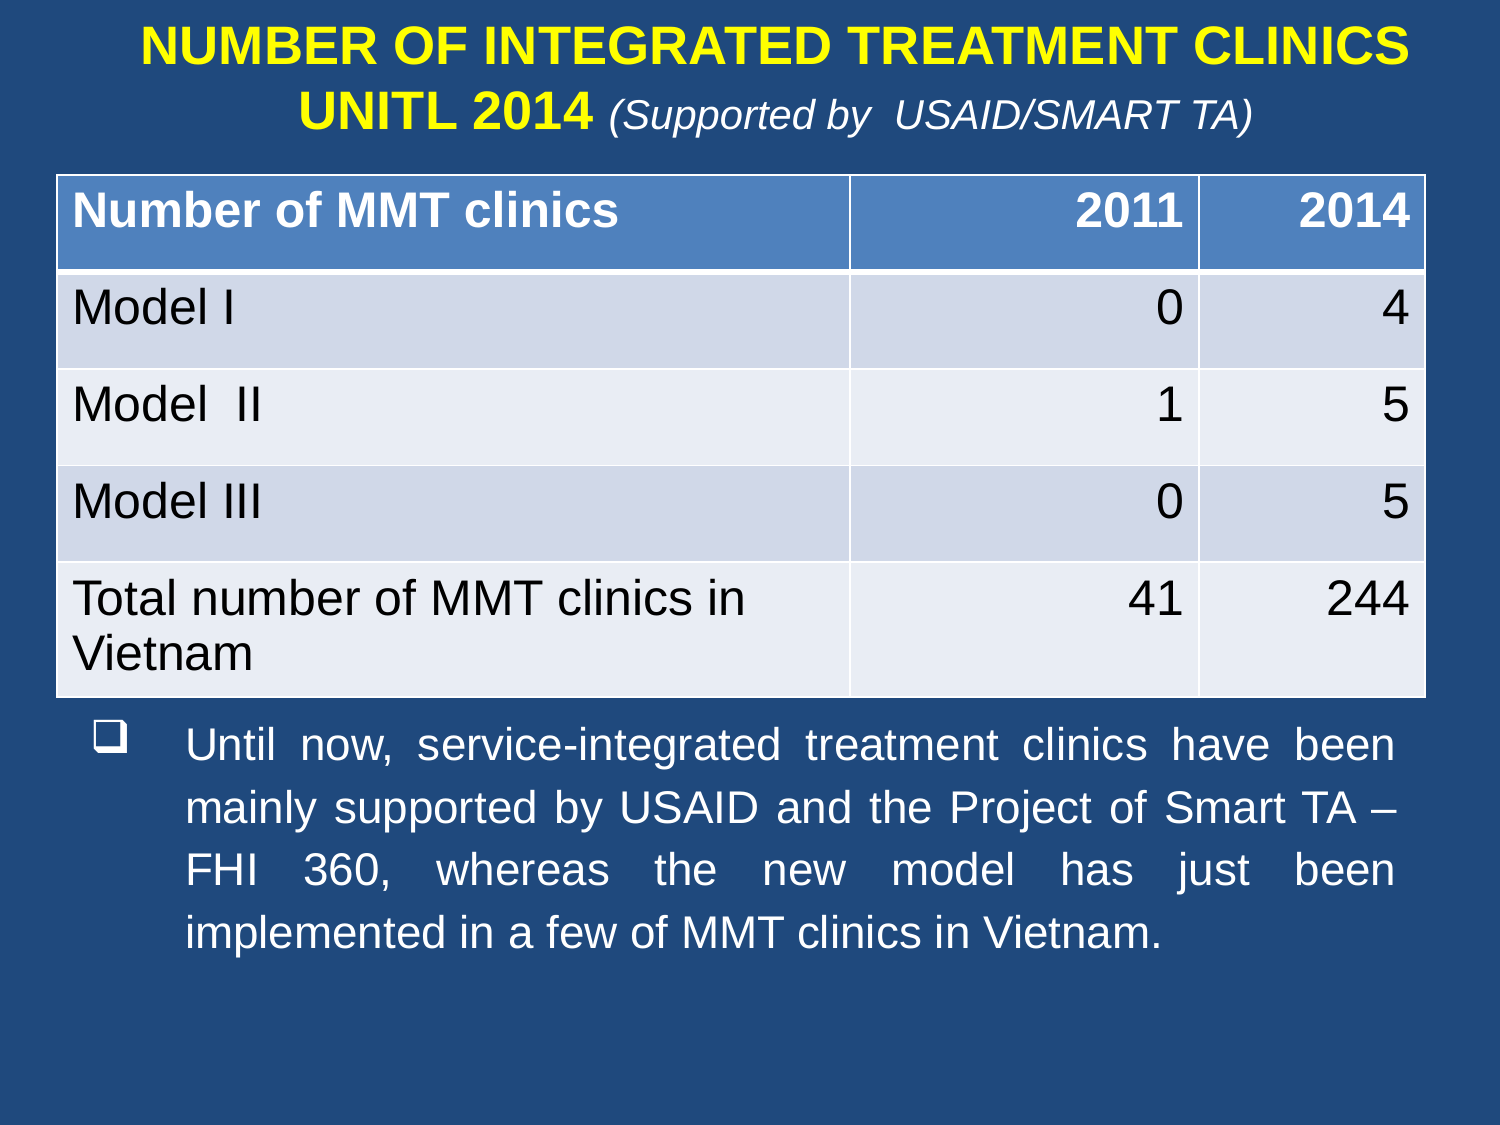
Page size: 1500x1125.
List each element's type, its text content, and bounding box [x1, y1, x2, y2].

table_cell Model I [58, 275, 849, 368]
table_cell 244 [1200, 563, 1424, 696]
text_box Until now, service-integrated treatment clinics have been mainly supported by USAID and the Project of Smart TA – FHI 360, whereas the new model has just been implemented in a few of MMT clinics in Vietnam. [74, 699, 1413, 1083]
table_cell 1 [851, 370, 1198, 465]
table_cell 41 [851, 563, 1198, 696]
table_cell 0 [851, 275, 1198, 368]
table_cell Model II [58, 370, 849, 465]
table_header Number of MMT clinics [58, 176, 849, 269]
table_header 2014 [1200, 176, 1424, 269]
text_box NUMBER OF INTEGRATED TREATMENT CLINICS UNITL 2014 (Supported by USAID/SMART TA) [52, 12, 1500, 138]
table_cell Total number of MMT clinics in Vietnam [58, 563, 849, 696]
table_cell 5 [1200, 370, 1424, 465]
table_cell 4 [1200, 275, 1424, 368]
table_cell 0 [851, 466, 1198, 561]
table_cell Model III [58, 466, 849, 561]
table_cell 5 [1200, 466, 1424, 561]
table_header 2011 [851, 176, 1198, 269]
